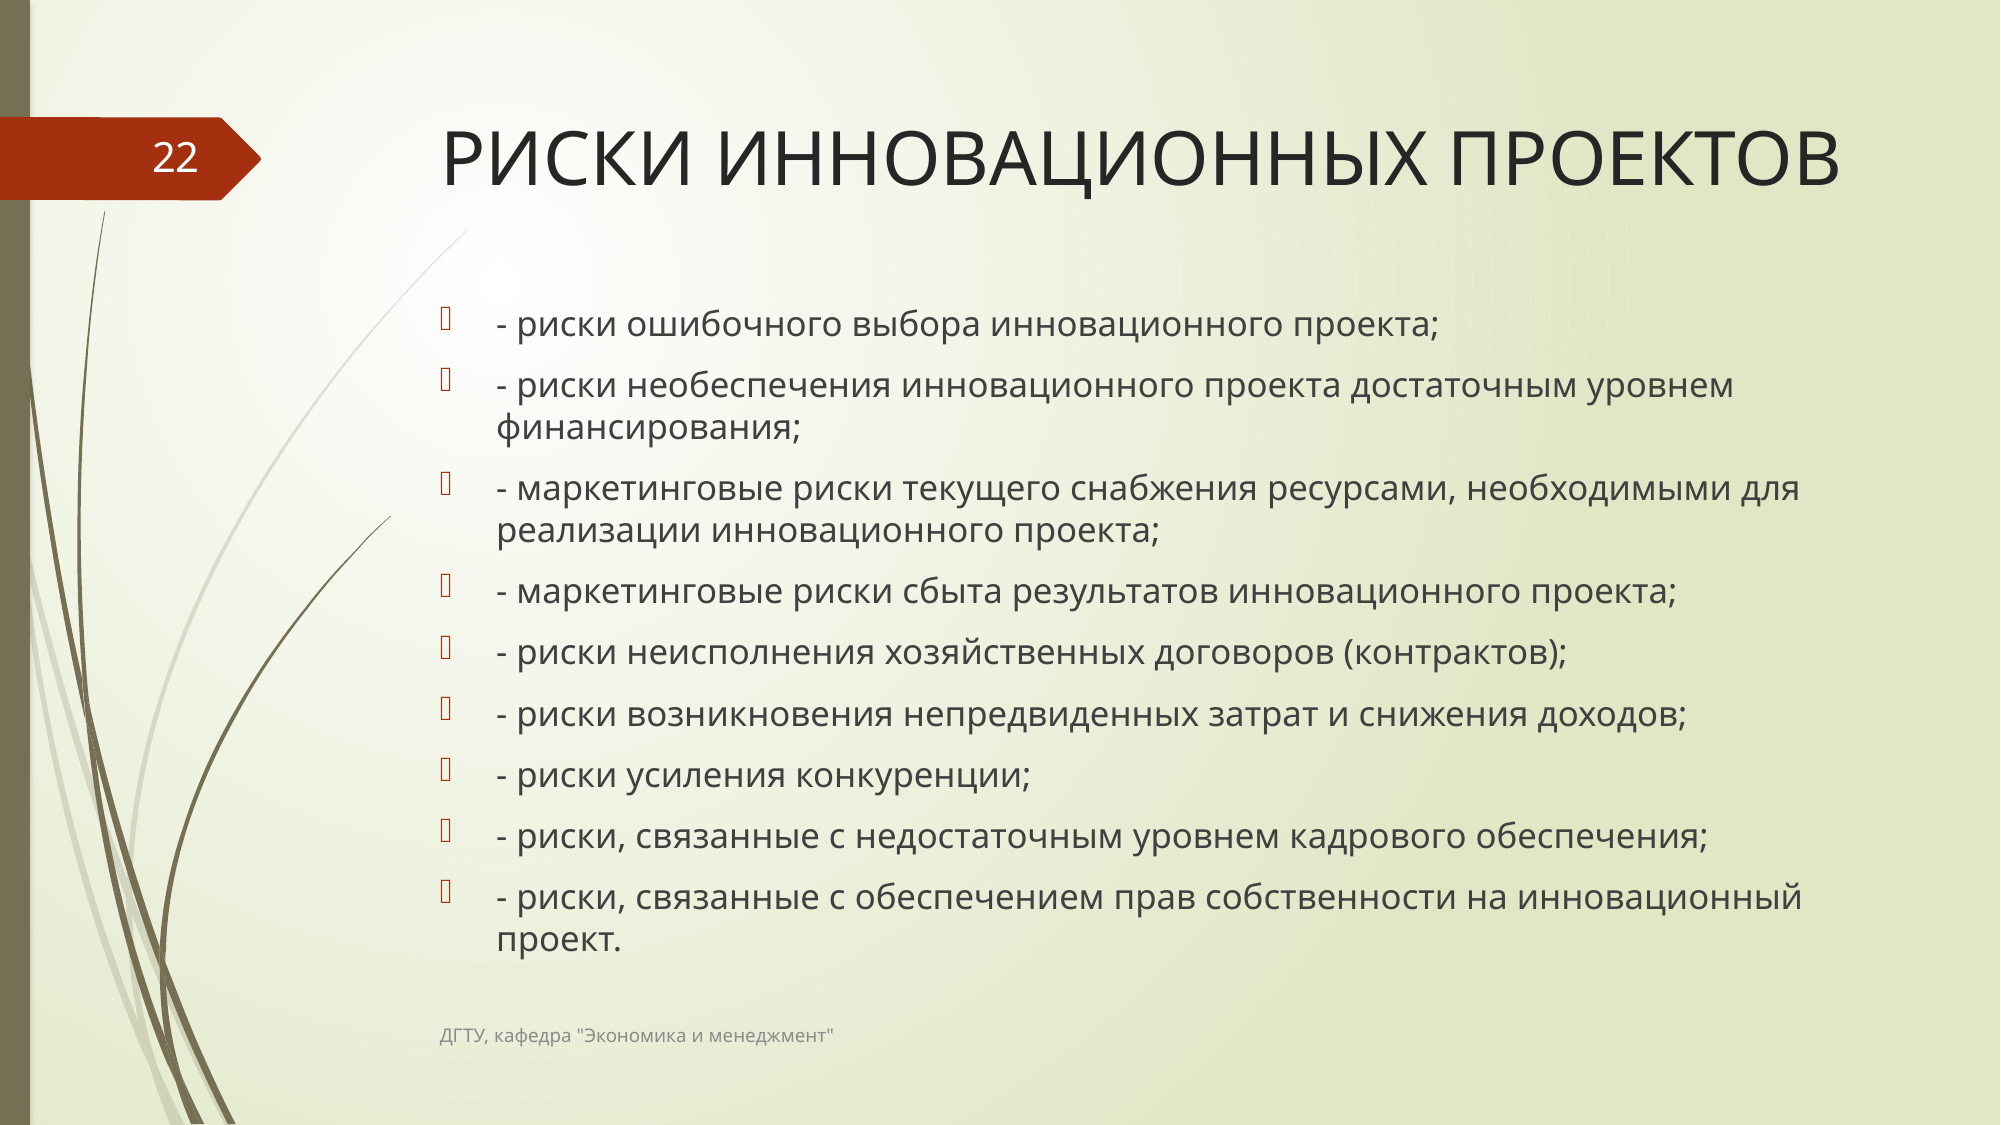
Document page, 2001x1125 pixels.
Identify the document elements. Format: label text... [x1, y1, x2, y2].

list - риски ошибочного выбора инновационного проекта; - риски необеспечения инновационного проекта достаточным уровнем финансирования; - маркетинговые риски текущего снабжения ресурсами, необходимыми для реализации инновационного проекта; - маркетинговые риски сбыта результатов инновационного проекта; - риски неисполнения хозяйственных договоров (контрактов); - риски возникновения непредвиденных затрат и снижения доходов; - риски усиления конкуренции; - риски, связанные с недостаточным уровнем кадрового обеспечения; - риски, связанные с обеспечением прав собственности на инновационный проект. [424, 294, 1888, 970]
title РИСКИ ИННОВАЦИОННЫХ ПРОЕКТОВ [425, 102, 1888, 294]
footer ДГТУ, кафедра "Экономика и менеджмент" [424, 1006, 1675, 1067]
slide_number 22 [87, 129, 216, 190]
